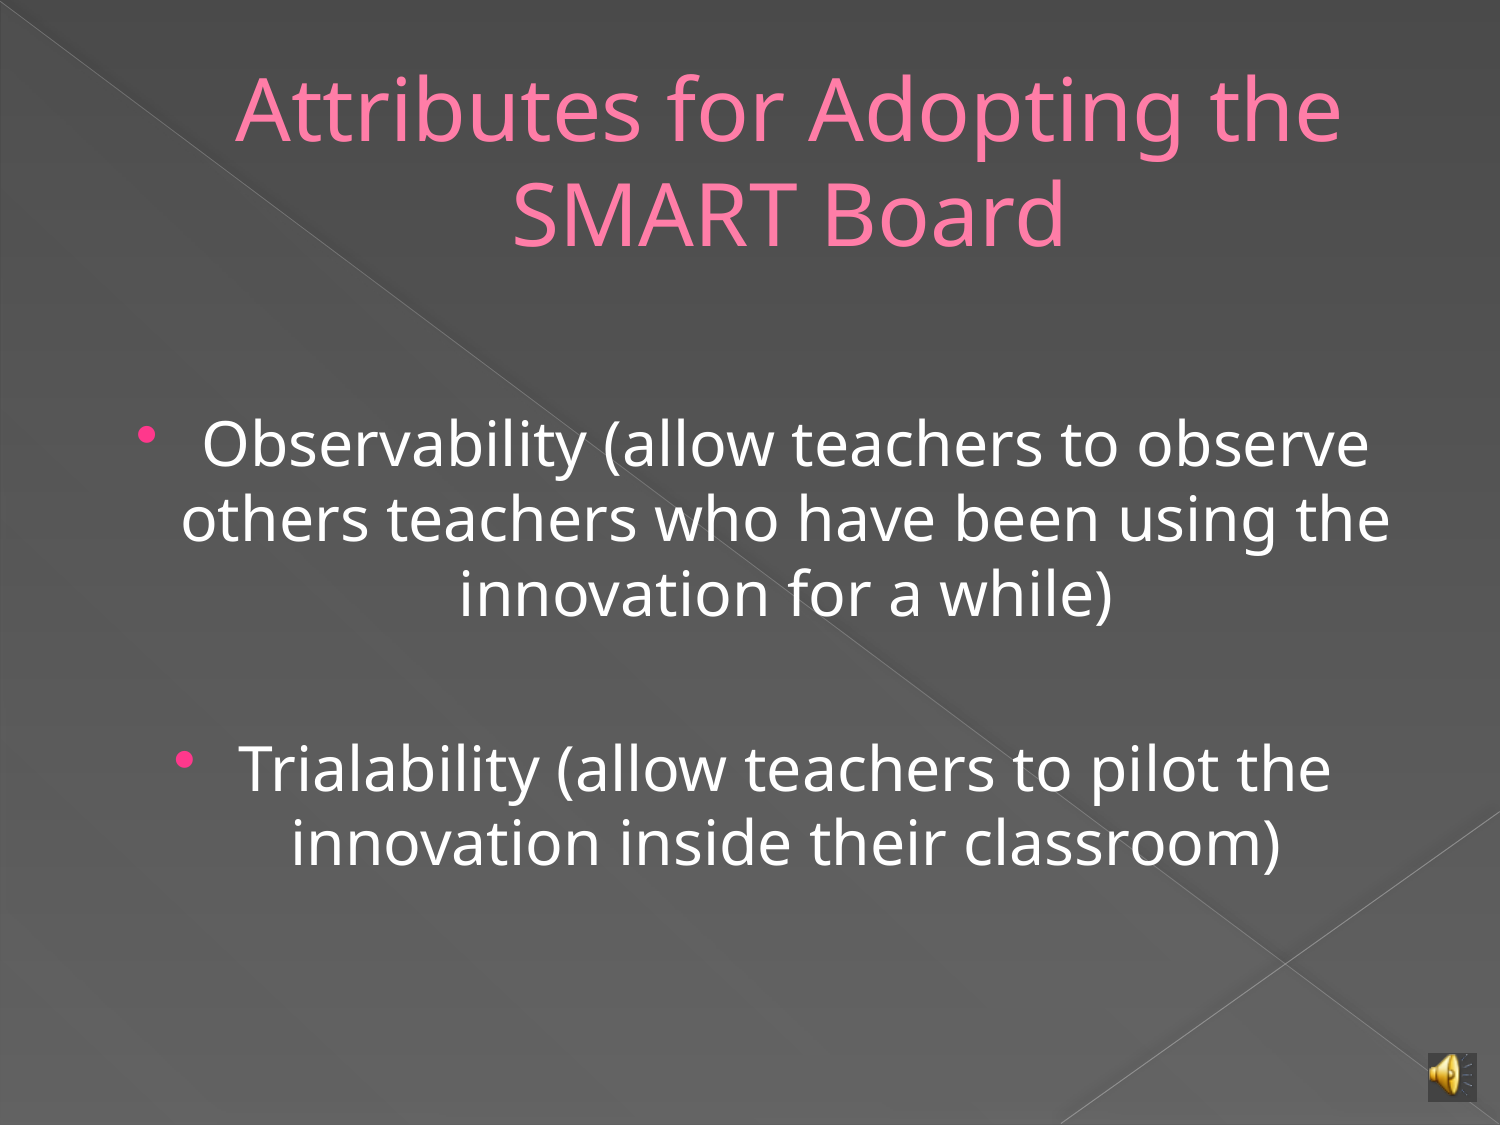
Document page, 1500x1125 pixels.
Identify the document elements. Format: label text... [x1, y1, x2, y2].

list Observability (allow teachers to observe others teachers who have been using the innovation for a while) Trialability (allow teachers to pilot the innovation inside their classroom) [75, 308, 1425, 1059]
title Attributes for Adopting the SMART Board [75, 43, 1425, 274]
picture [1427, 1052, 1478, 1103]
